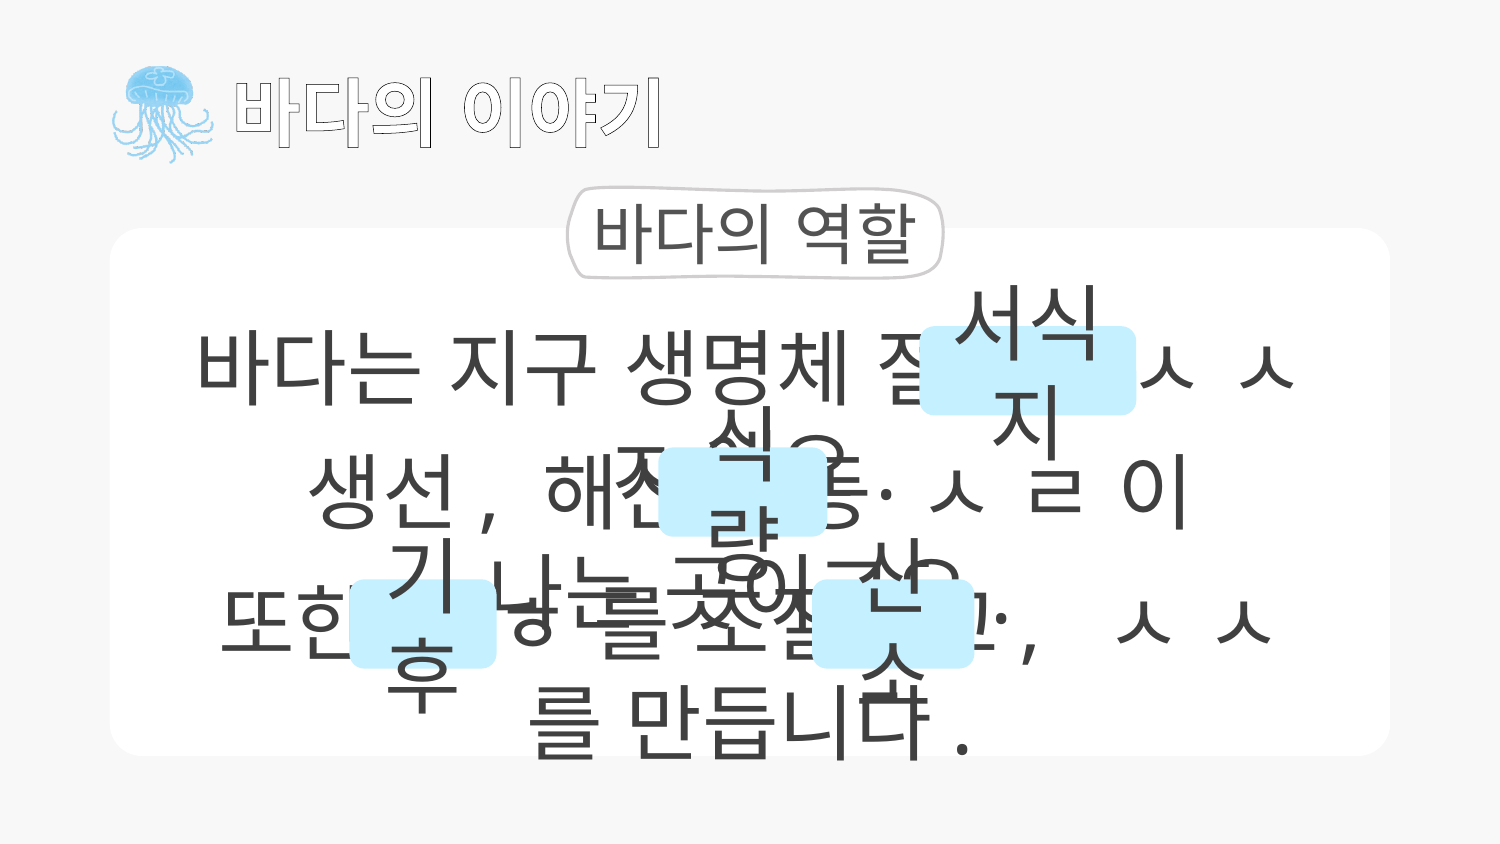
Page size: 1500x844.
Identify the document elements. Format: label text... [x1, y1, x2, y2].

text_box 서식지 [918, 325, 1138, 417]
text_box 기후 [348, 578, 498, 670]
text_box 식량 [657, 446, 829, 538]
text_box [108, 226, 1392, 758]
text_box 바다의 이야기 [216, 82, 1059, 140]
picture [109, 64, 215, 166]
text_box 생선, 해산물 등 ㅅ ㄹ 이 나는 곳이고요. [226, 432, 1274, 564]
text_box 바다는 지구 생명체 절반의 ㅅ ㅅ ㅈ 예요. [157, 308, 1343, 524]
text_box 바다의 역할 [566, 186, 945, 280]
text_box 또한 ㄱ ㅎ 를 조절하고, ㅅ ㅅ 를 만듭니다. [182, 564, 1318, 779]
text_box 산소 [811, 578, 976, 670]
